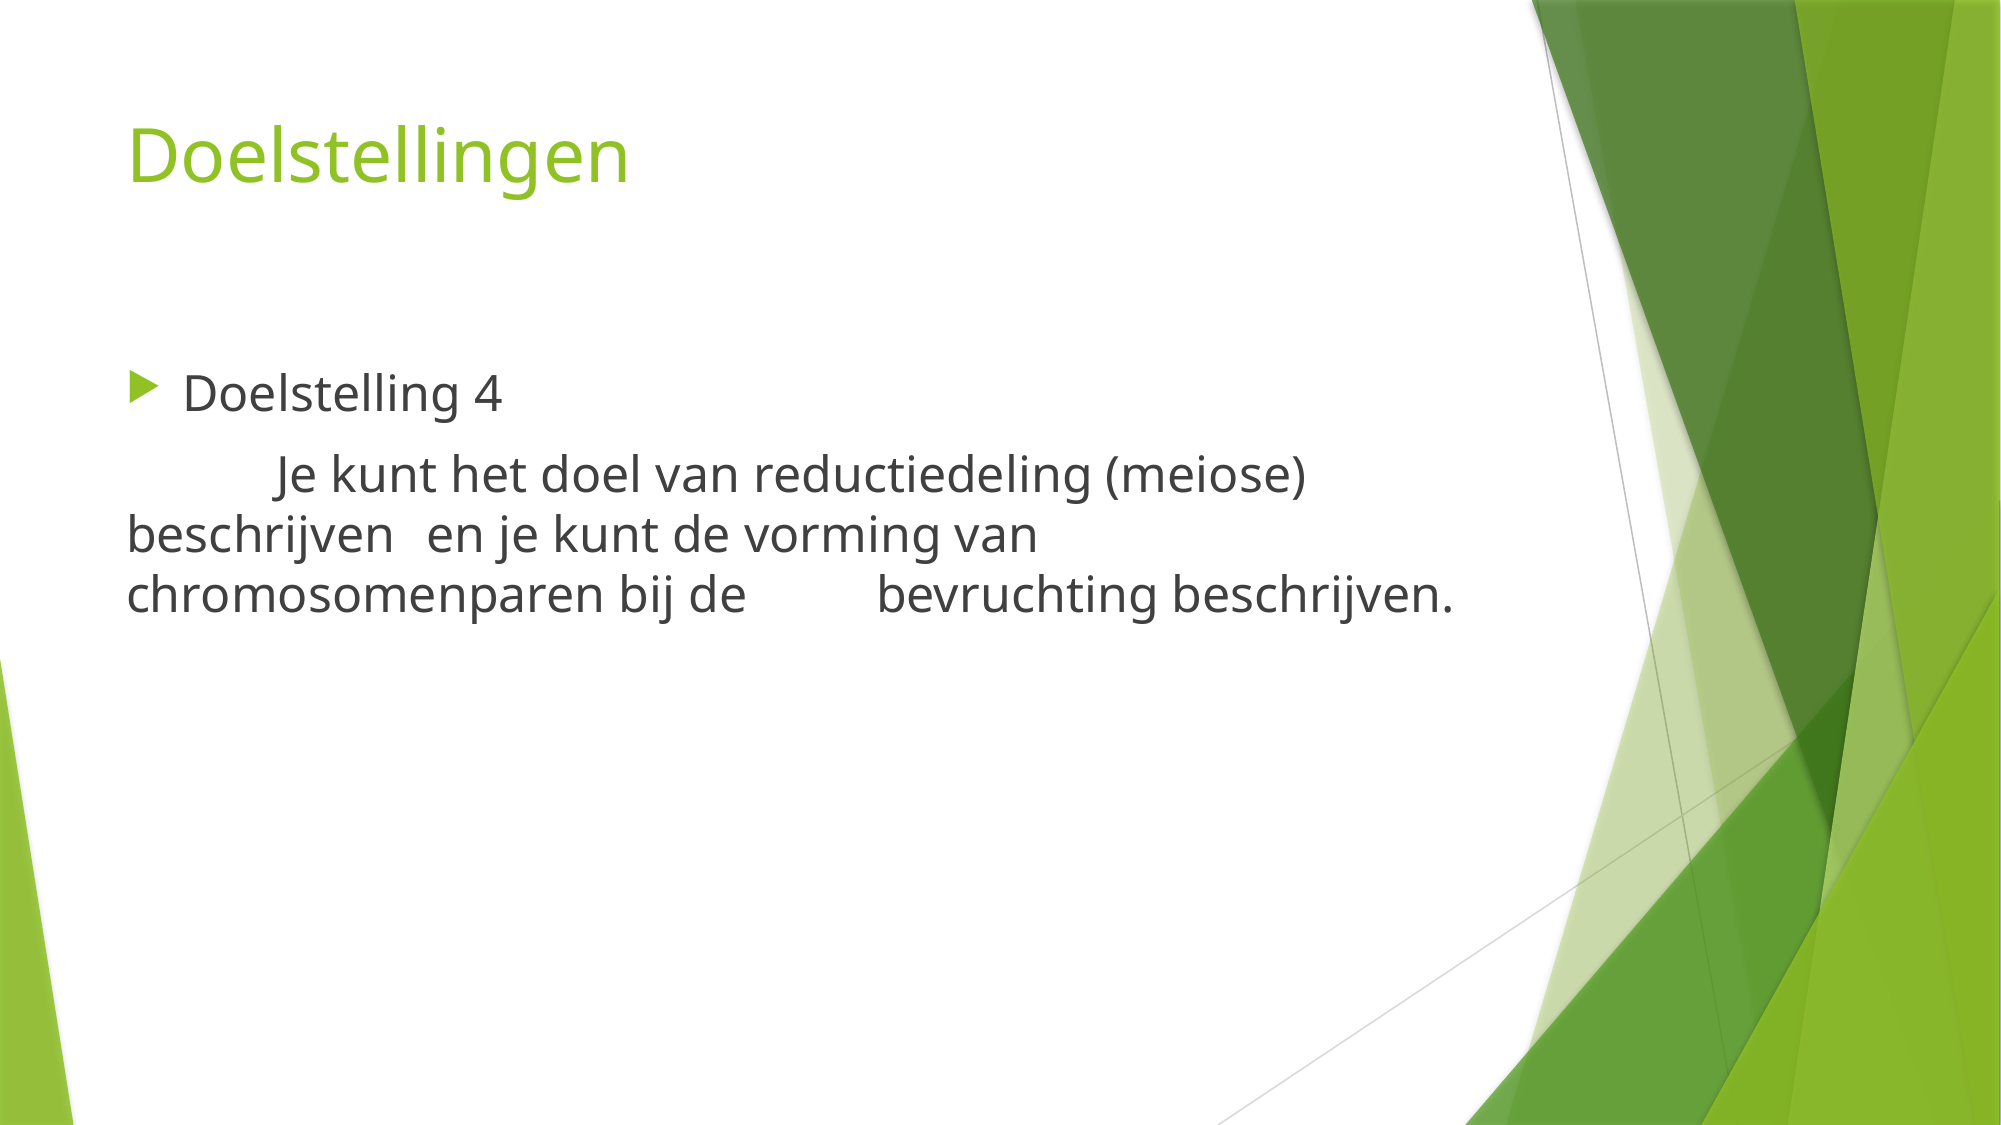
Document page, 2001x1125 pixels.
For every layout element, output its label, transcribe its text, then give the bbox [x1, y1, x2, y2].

title Doelstellingen [111, 99, 1522, 317]
list Doelstelling 4 Je kunt het doel van reductiedeling (meiose) beschrijven en je kunt de vorming van chromosomenparen bij de bevruchting beschrijven. [111, 354, 1522, 992]
